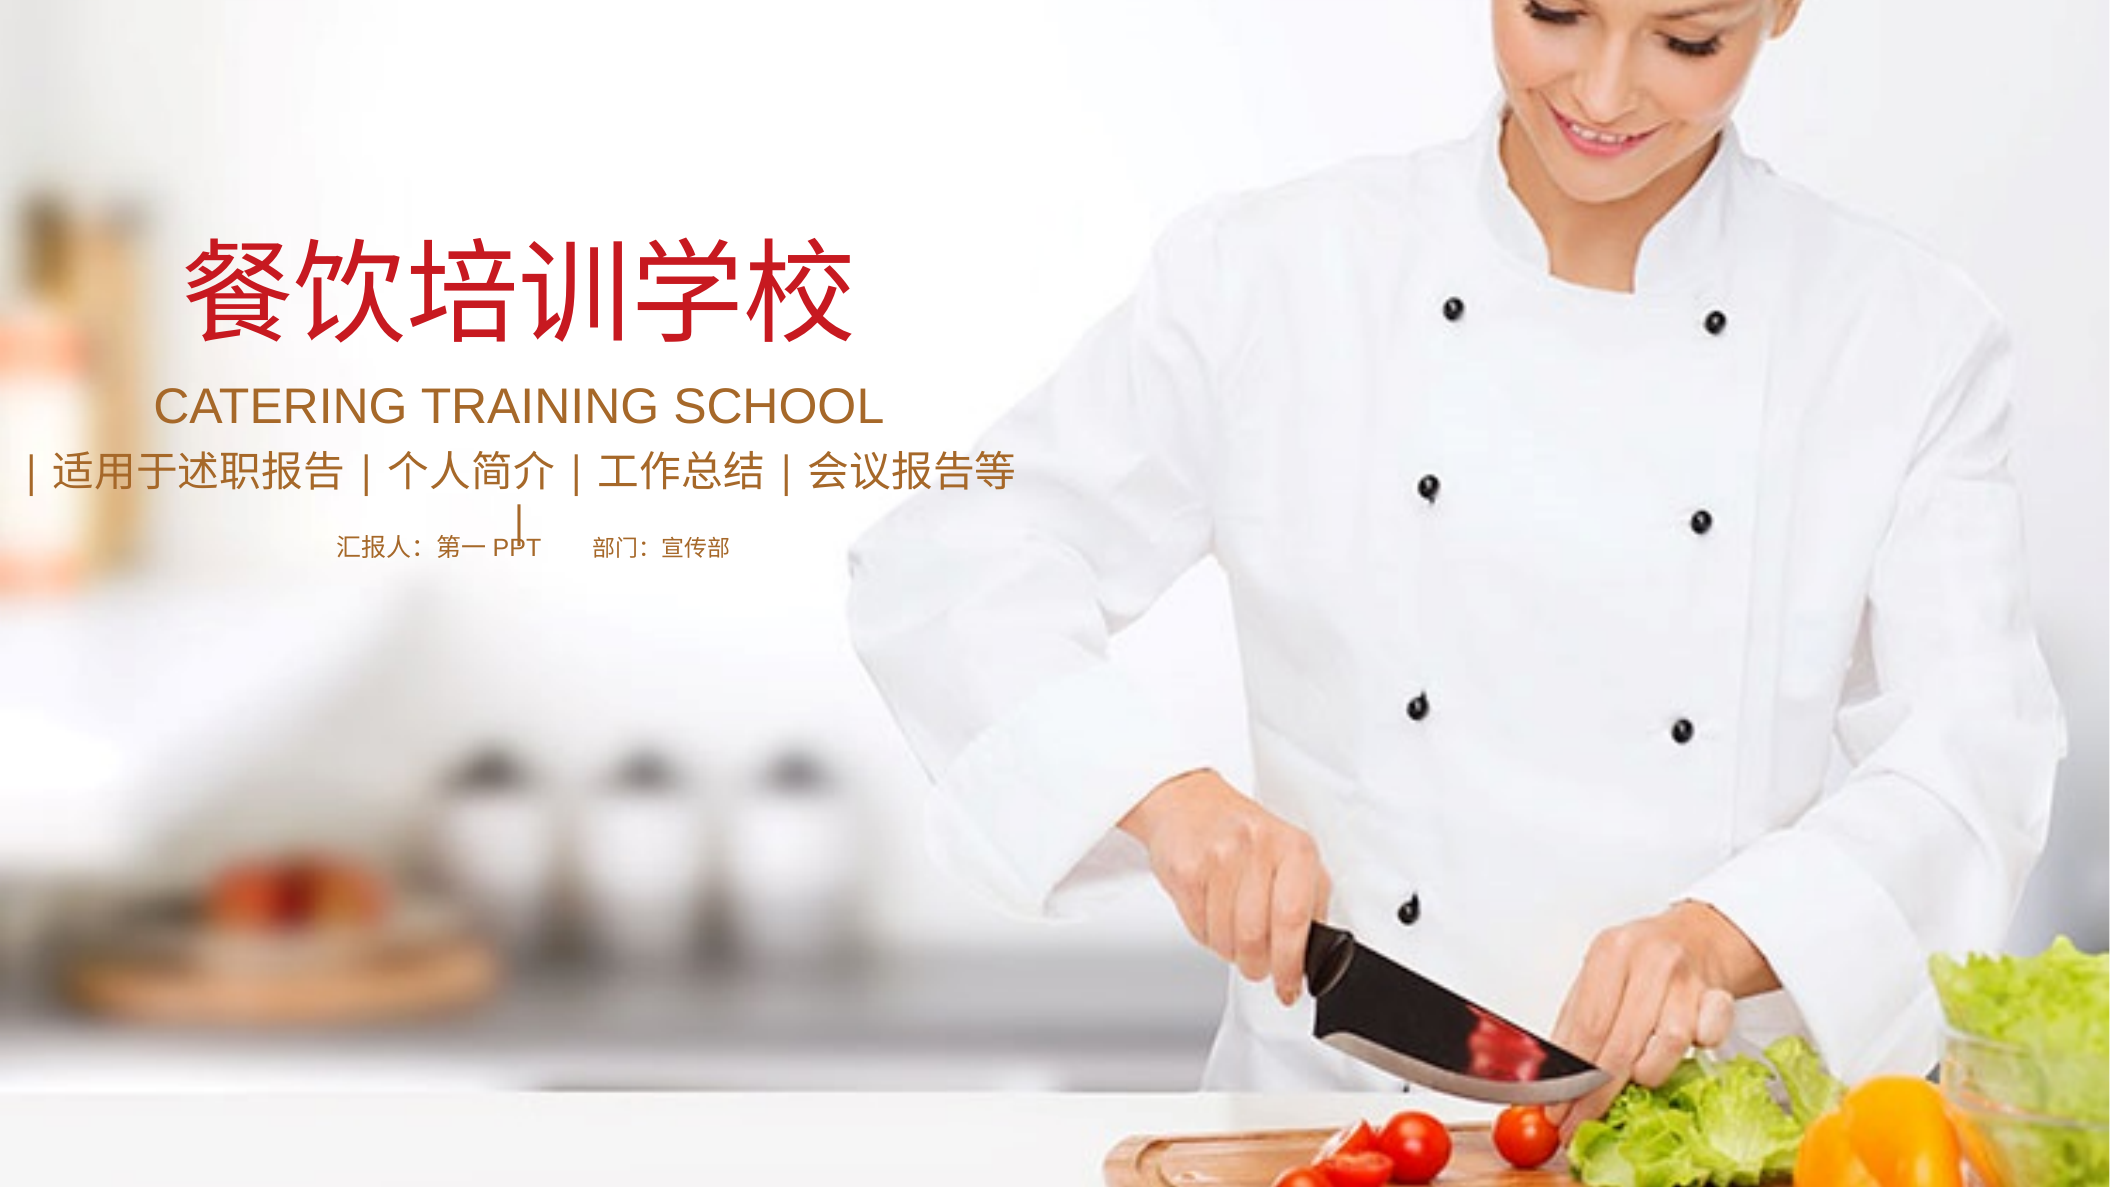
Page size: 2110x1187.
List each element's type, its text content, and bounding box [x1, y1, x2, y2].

text_box 餐饮培训学校 [169, 215, 868, 362]
text_box [0, 0, 2110, 1187]
text_box 汇报人：第一PPT 部门：宣传部 [298, 524, 780, 569]
text_box |适用于述职报告|个人简介|工作总结|会议报告等| [5, 437, 1033, 553]
text_box Catering training school [141, 367, 896, 440]
